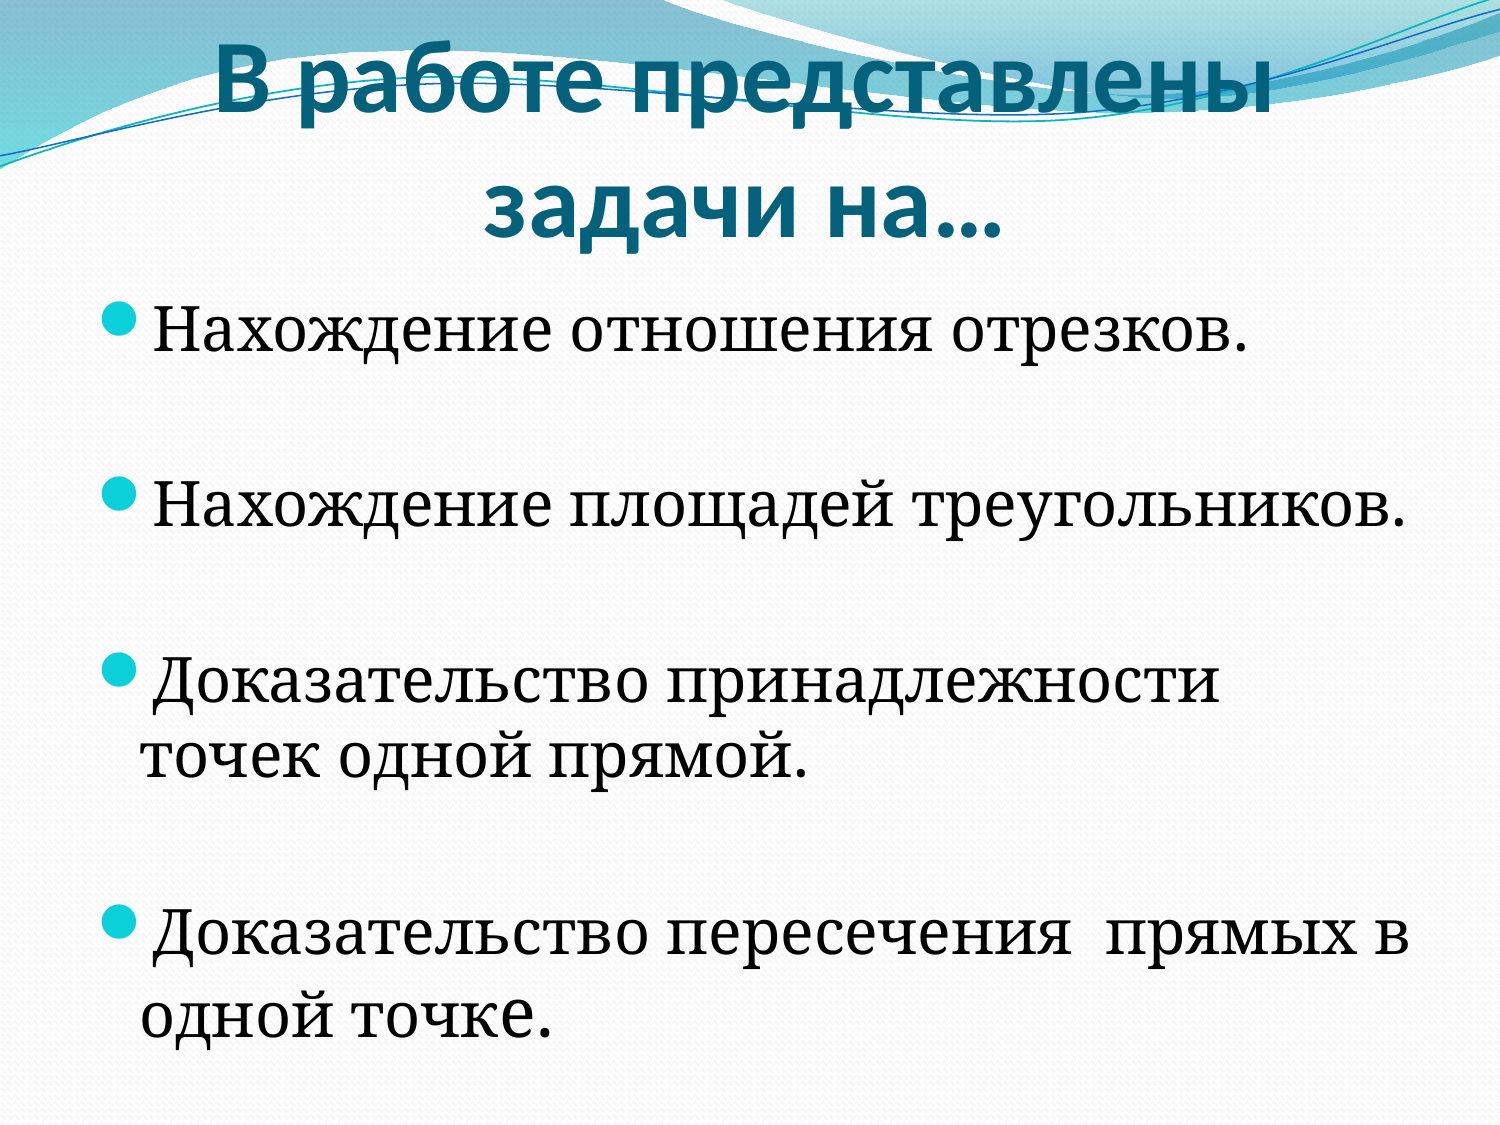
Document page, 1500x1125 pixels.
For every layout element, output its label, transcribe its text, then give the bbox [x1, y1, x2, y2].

title В работе представлены задачи на… [70, 70, 1421, 258]
list Нахождение отношения отрезков. Нахождение площадей треугольников. Доказательство принадлежности точек одной прямой. Доказательство пересечения прямых в одной точке. [82, 281, 1432, 1089]
